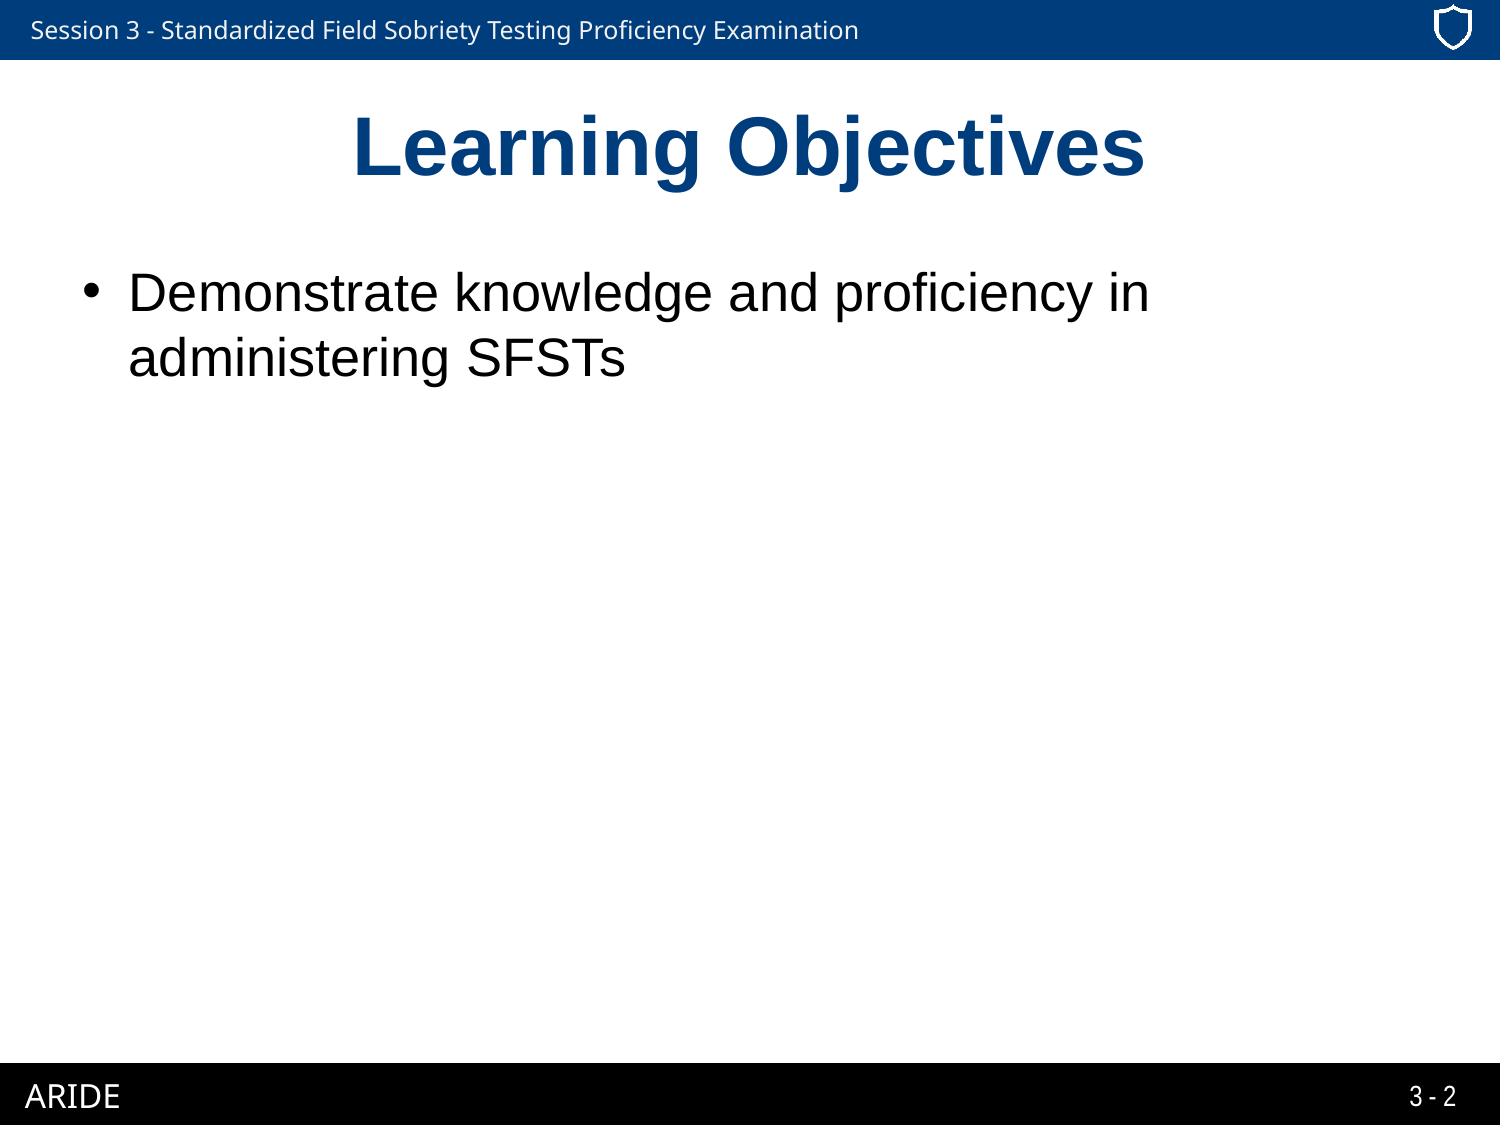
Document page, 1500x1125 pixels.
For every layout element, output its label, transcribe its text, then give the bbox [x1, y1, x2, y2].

text_box Demonstrate knowledge and proficiency in administering SFSTs [67, 249, 1472, 1065]
picture [1434, 4, 1472, 50]
slide_number 3-2 [1121, 1065, 1472, 1125]
title Learning Objectives [75, 90, 1425, 195]
